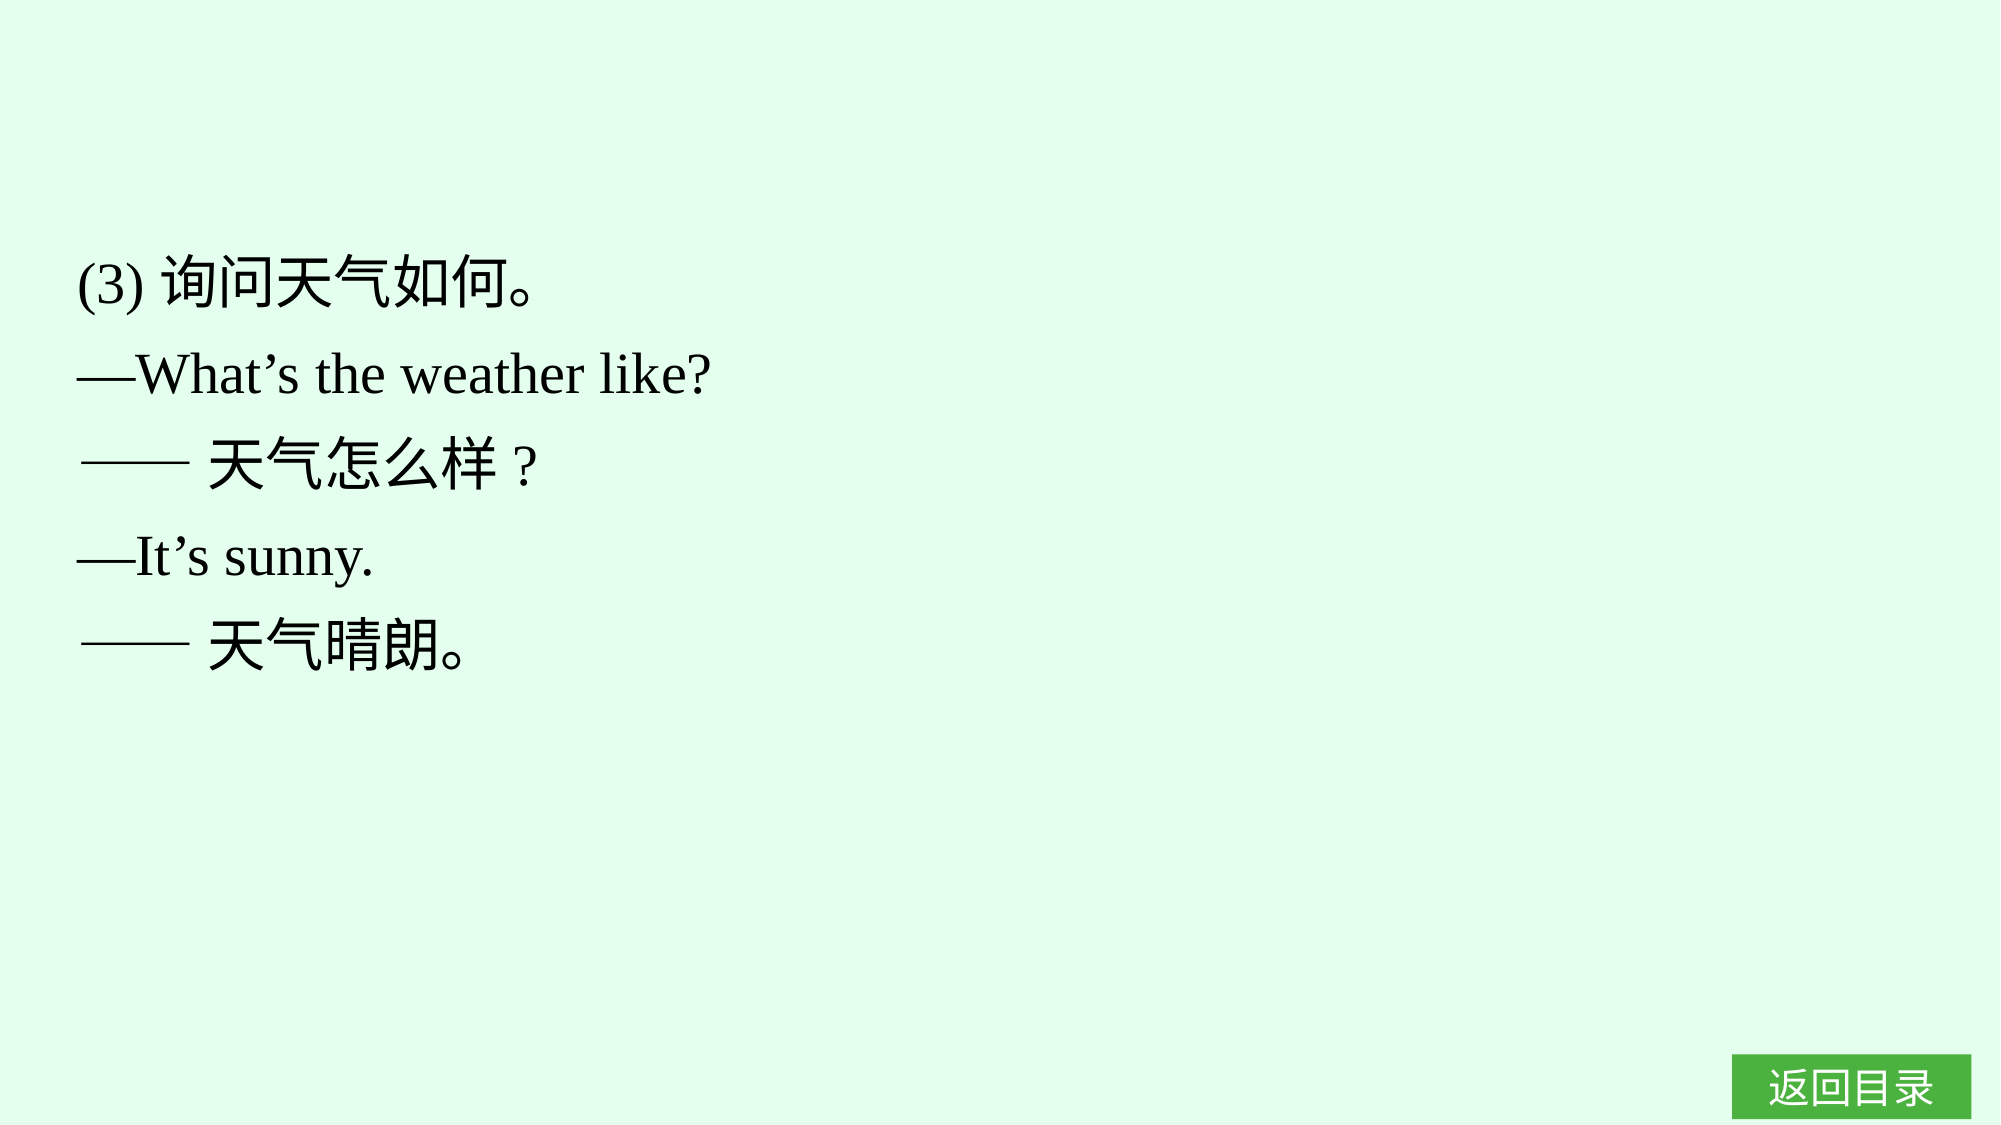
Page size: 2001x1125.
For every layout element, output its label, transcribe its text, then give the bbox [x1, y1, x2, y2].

text_box (3)询问天气如何。 —What’s the weather like? ——天气怎么样? —It’s sunny. ——天气晴朗。 [62, 216, 1938, 686]
